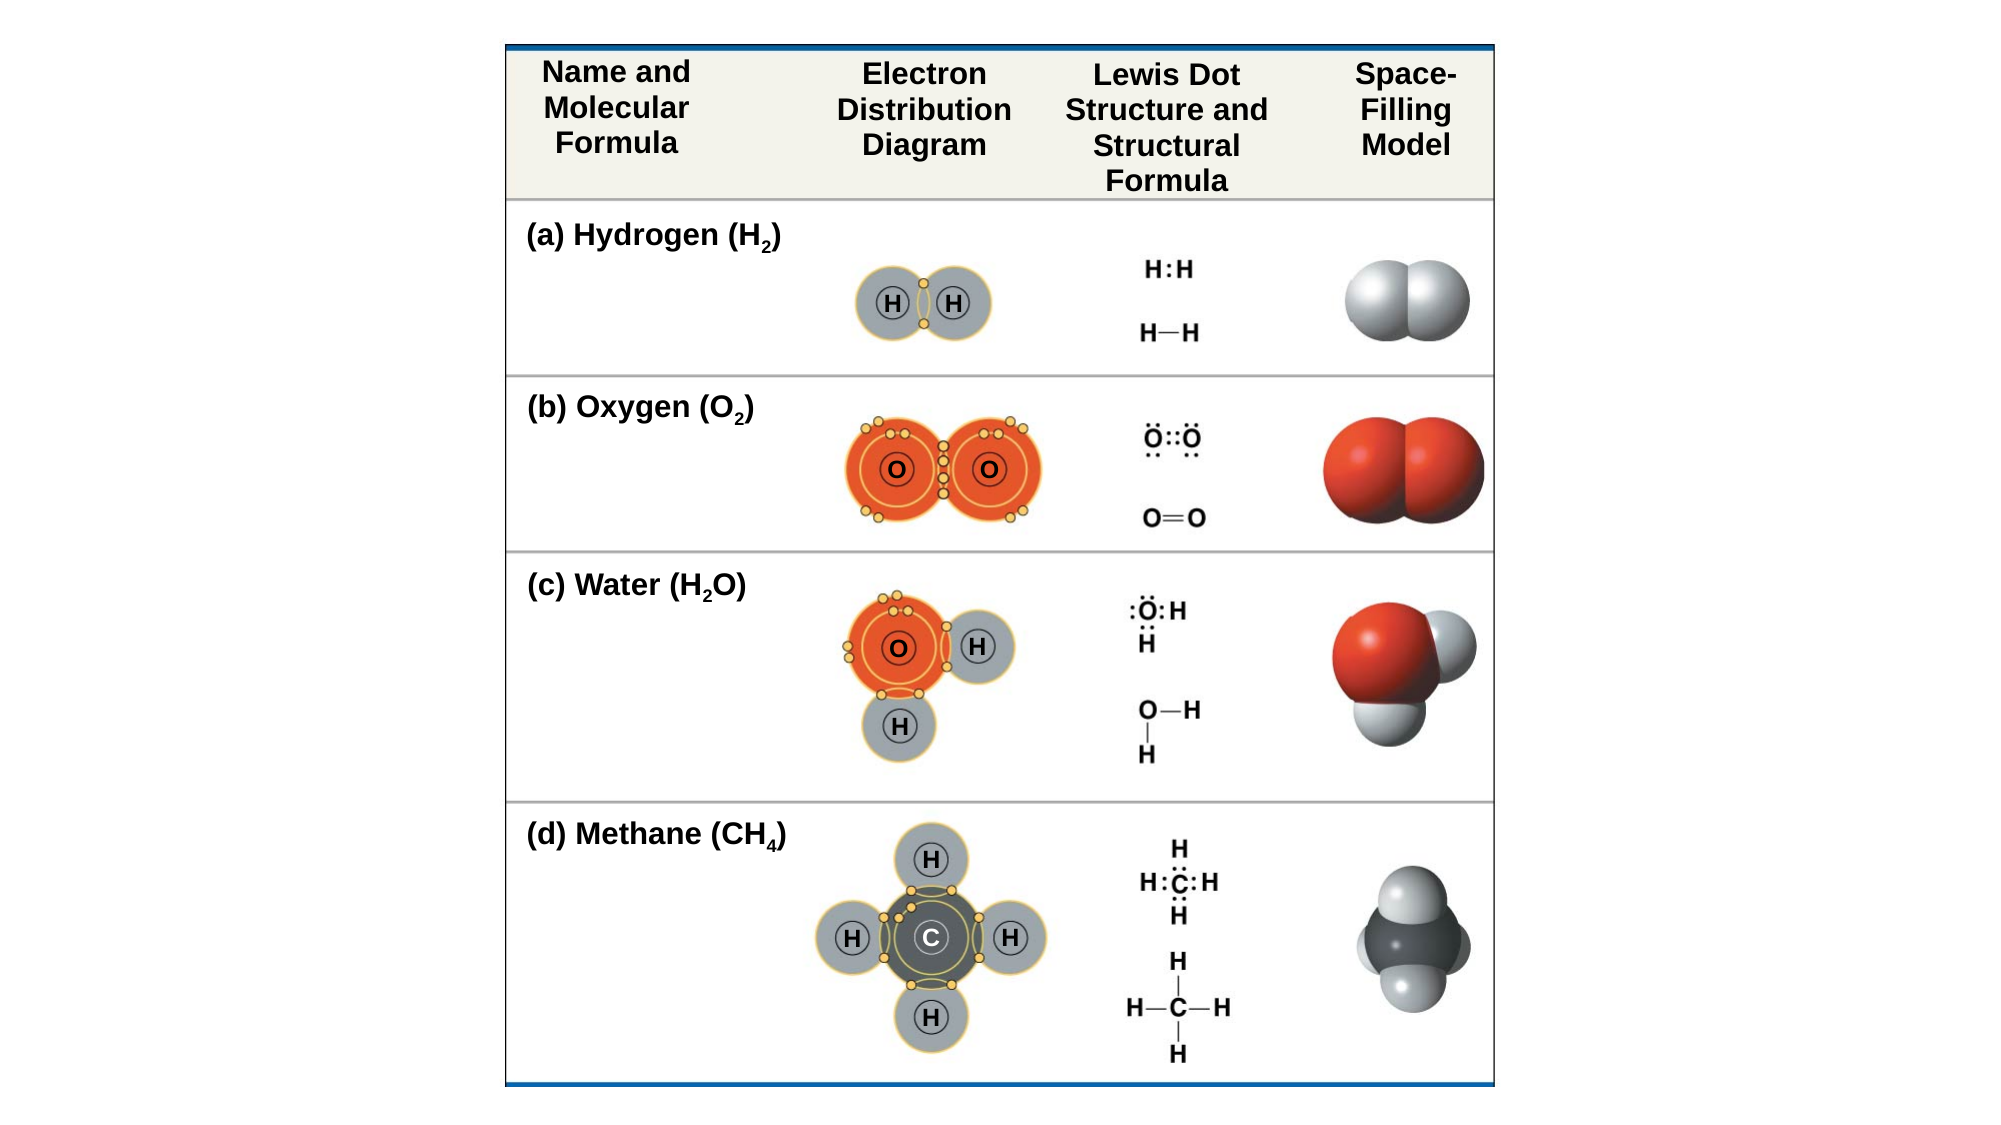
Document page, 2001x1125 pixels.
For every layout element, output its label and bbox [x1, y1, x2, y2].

picture [499, 38, 1501, 1087]
